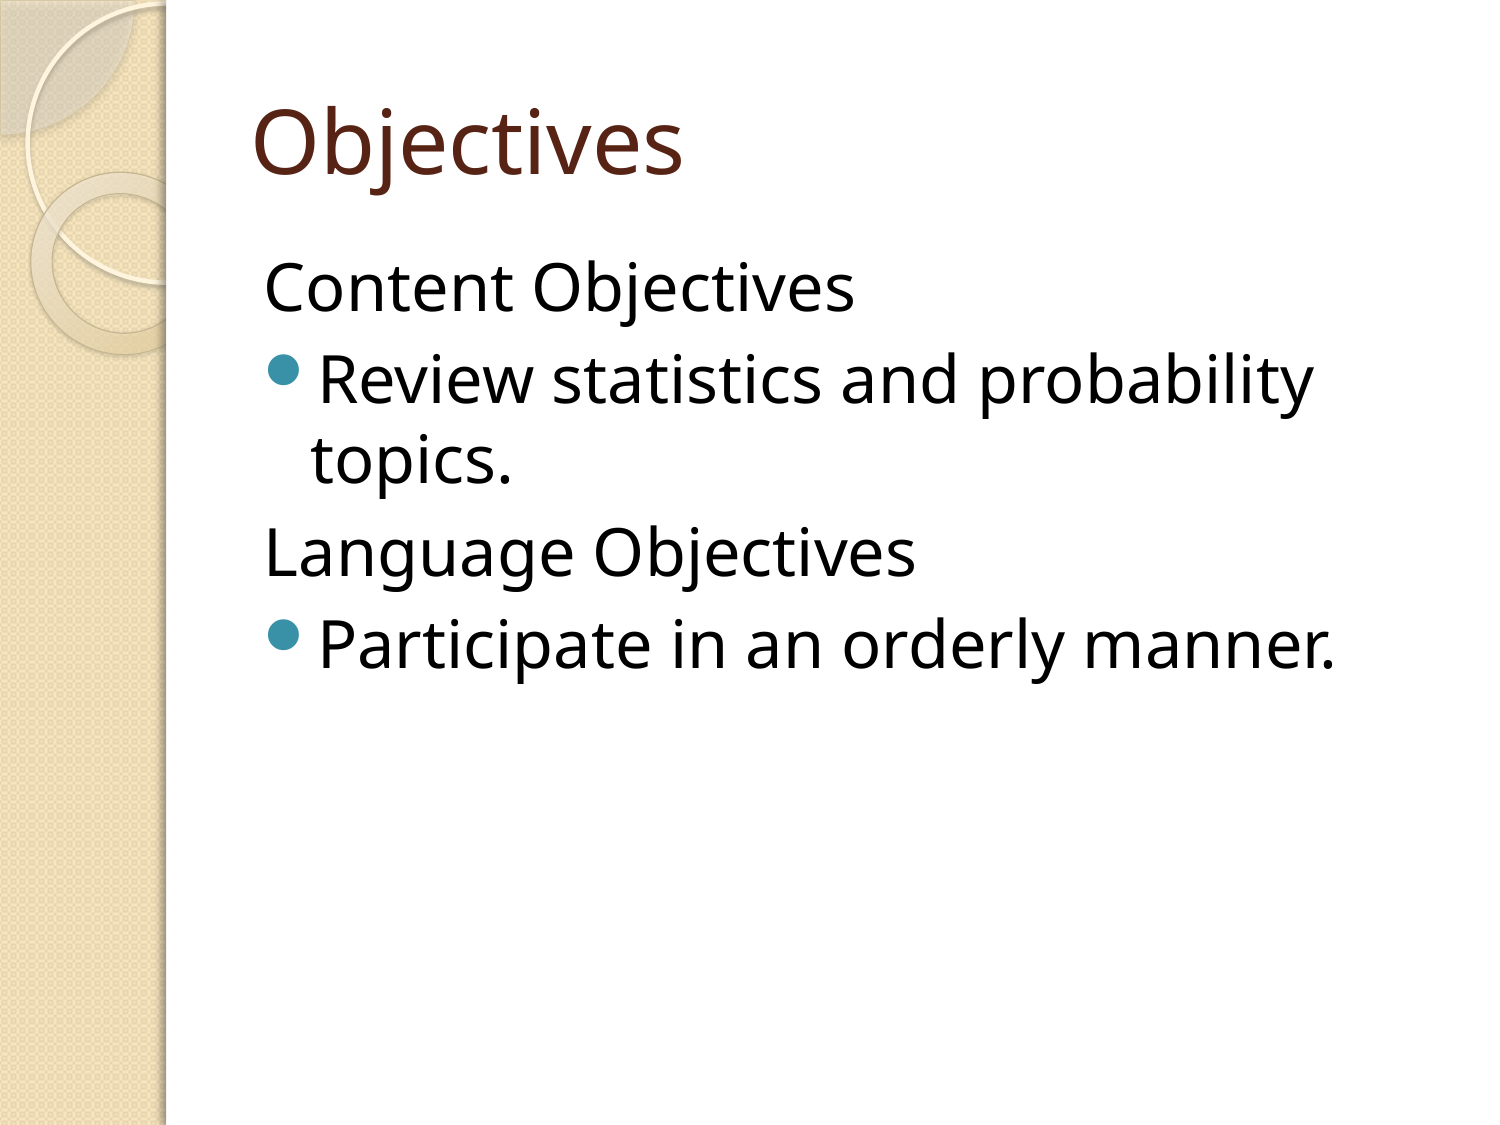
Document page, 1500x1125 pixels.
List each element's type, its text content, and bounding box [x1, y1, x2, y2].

list Content Objectives Review statistics and probability topics. Language Objectives Participate in an orderly manner. [235, 237, 1466, 1025]
title Objectives [235, 45, 1466, 233]
